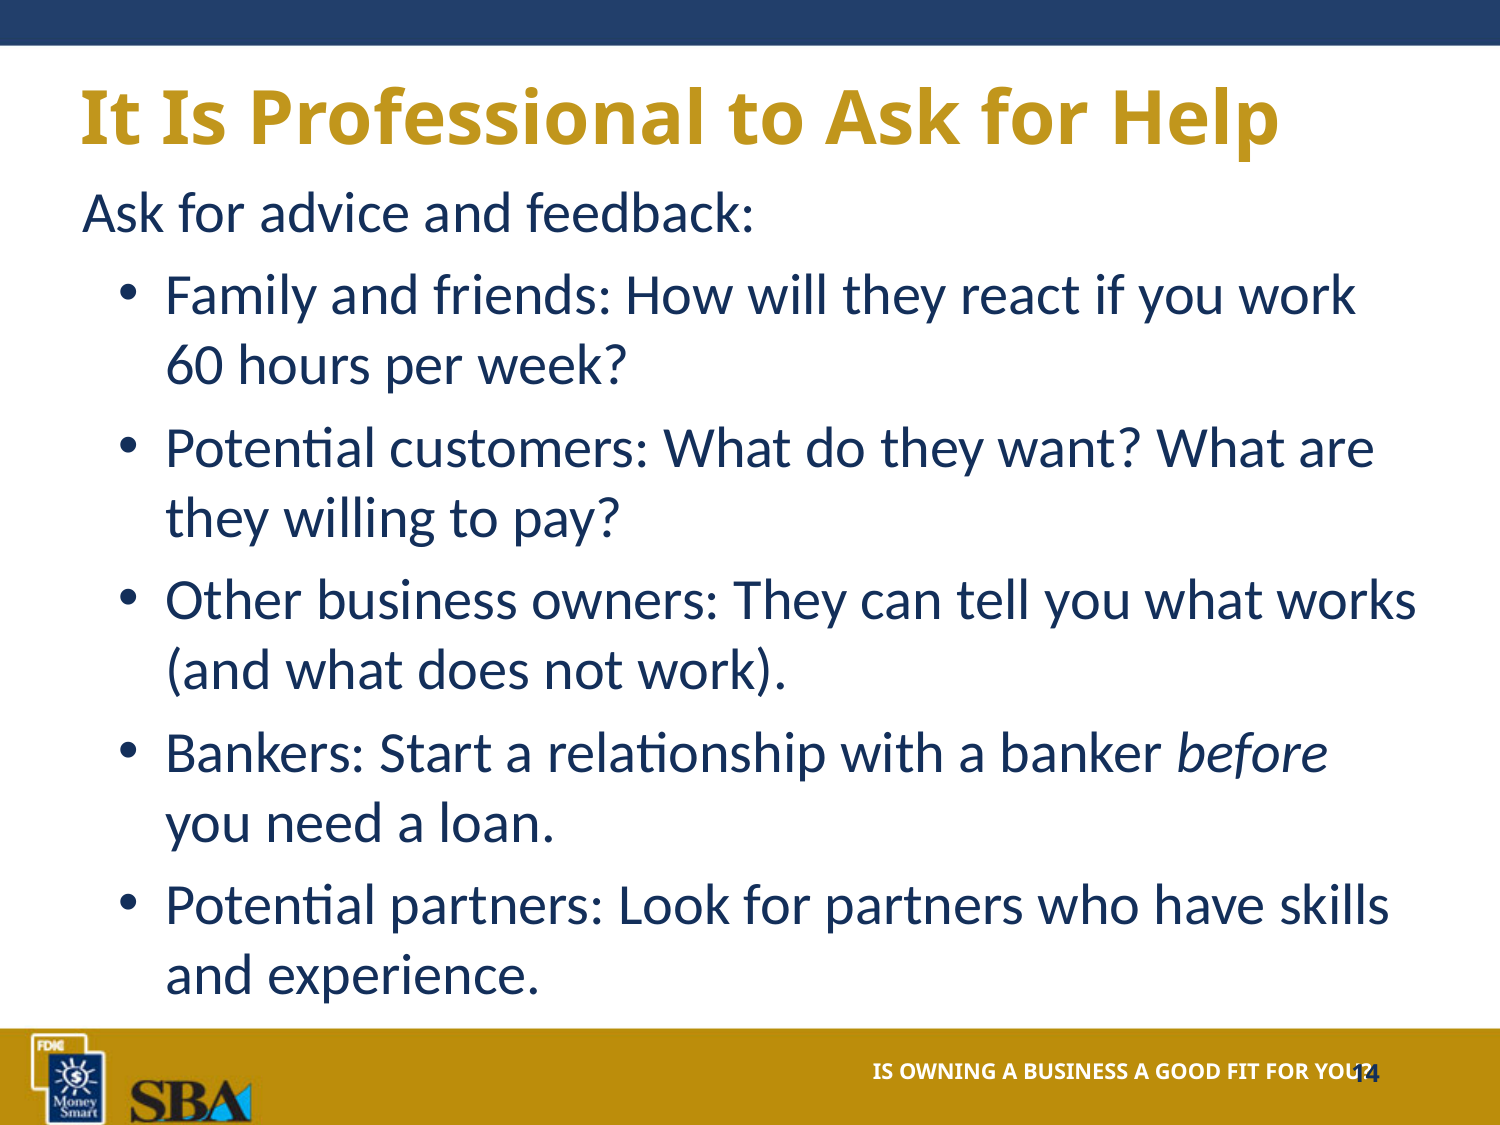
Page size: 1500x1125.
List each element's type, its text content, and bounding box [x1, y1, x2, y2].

title It Is Professional to Ask for Help [64, 62, 1416, 163]
list Ask for advice and feedback: Family and friends: How will they react if you work 60 hours per week? Potential customers: What do they want? What are they willing to pay? Other business owners: They can tell you what works (and what does not work). Bankers: Start a relationship with a banker before you need a loan. Potential partners: Look for partners who have skills and experience. [66, 166, 1440, 1014]
picture [0, 0, 1500, 1125]
